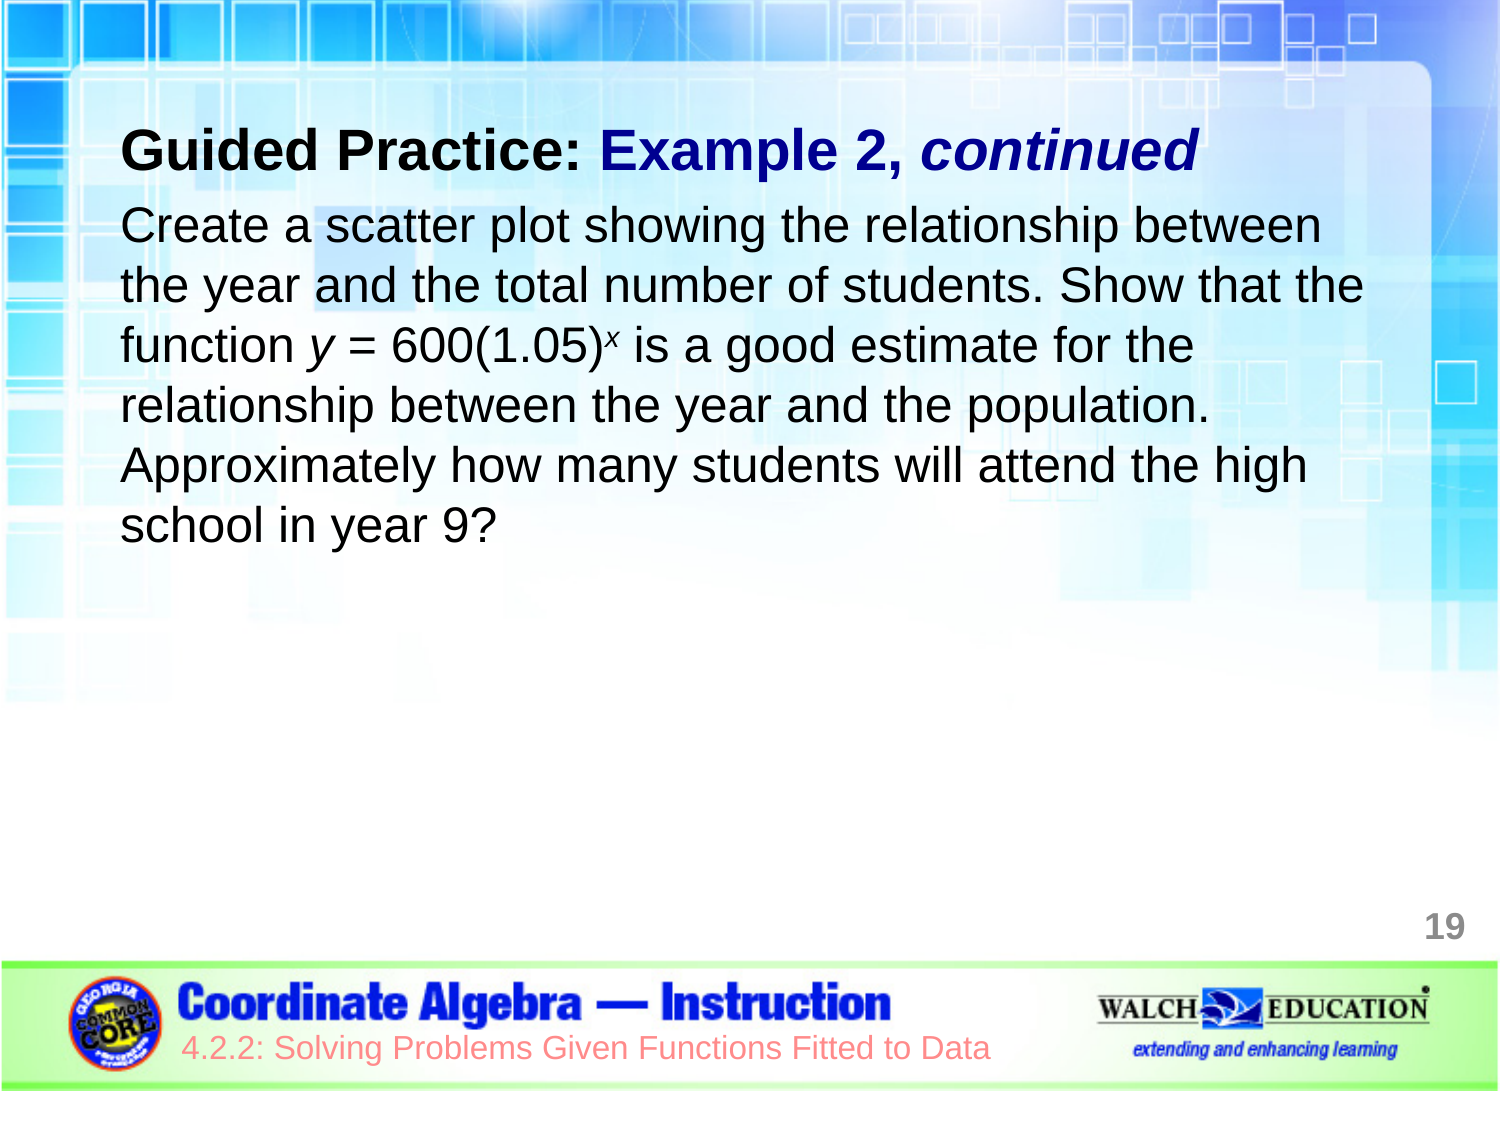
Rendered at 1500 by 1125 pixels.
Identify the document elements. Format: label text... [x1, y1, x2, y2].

picture [1, 0, 1500, 1091]
slide_number 19 [1361, 901, 1481, 949]
footer 4.2.2: Solving Problems Given Functions Fitted to Data [166, 1024, 1080, 1069]
subtitle Guided Practice: Example 2, continued Create a scatter plot showing the relationship between the year and the total number of students. Show that the function y = 600(1.05)x is a good estimate for the relationship between the year and the population. Approximately how many students will attend the high school in year 9? [105, 105, 1390, 925]
